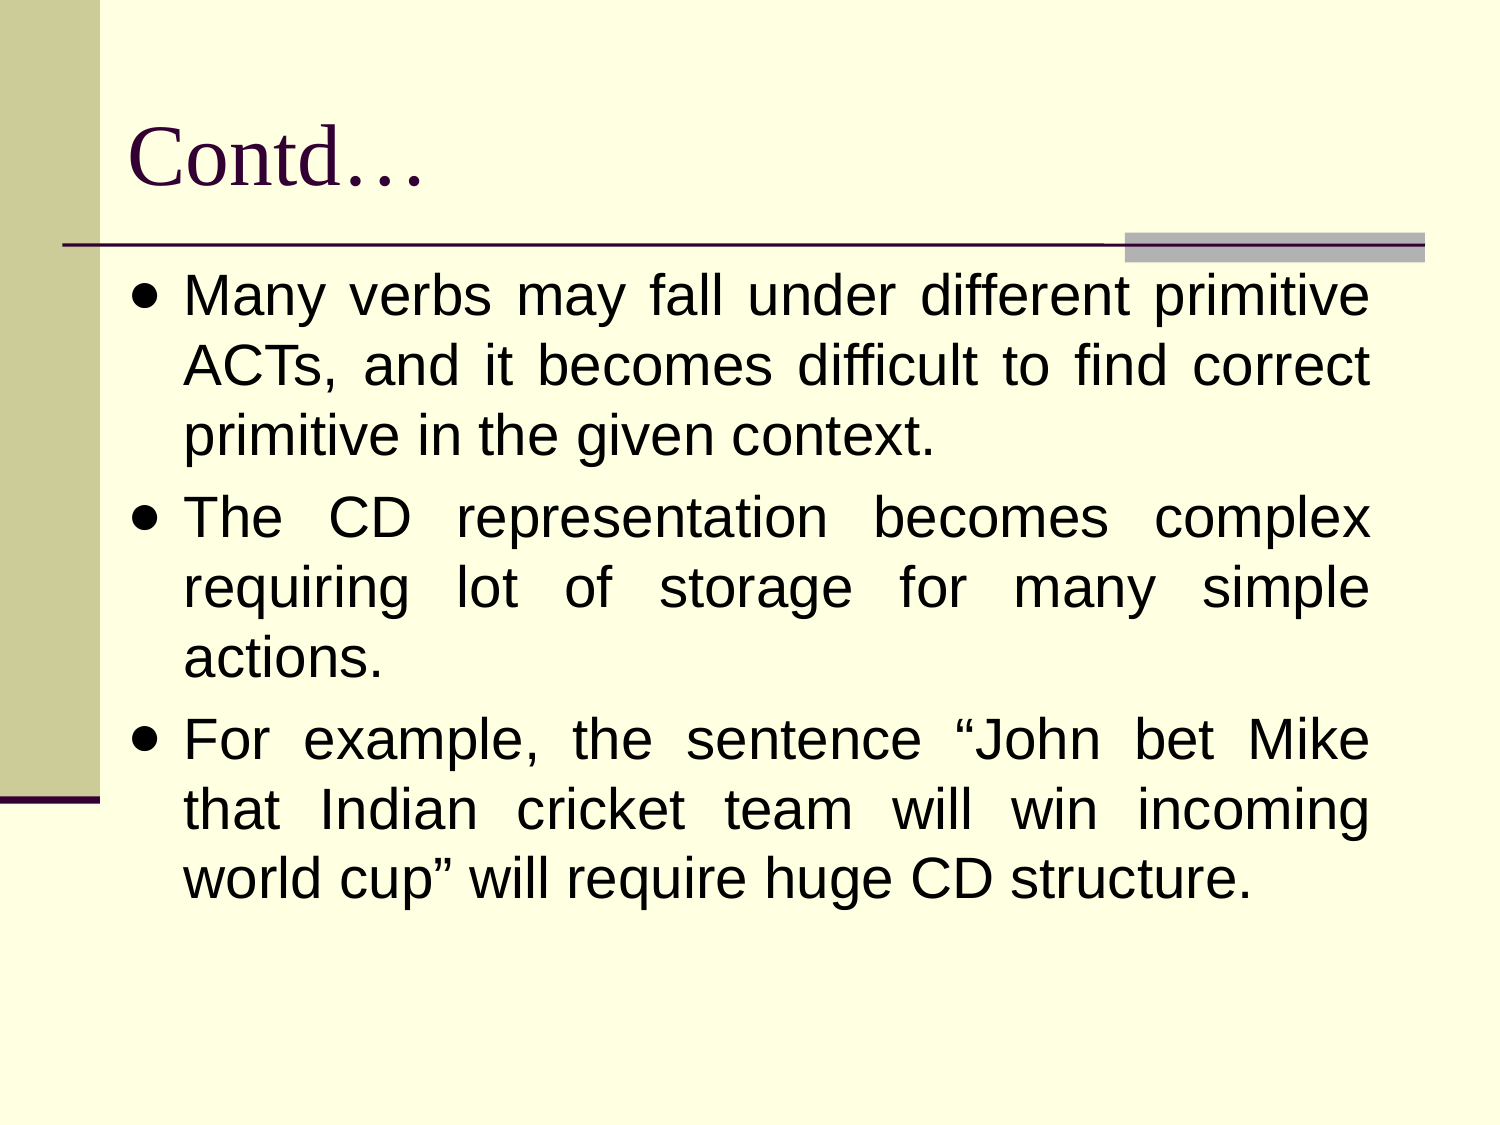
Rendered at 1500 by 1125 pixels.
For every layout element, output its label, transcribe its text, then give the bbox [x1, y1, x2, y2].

title Contd… [112, 99, 1413, 200]
list Many verbs may fall under different primitive ACTs, and it becomes difficult to find correct primitive in the given context. The CD representation becomes complex requiring lot of storage for many simple actions. For example, the sentence “John bet Mike that Indian cricket team will win incoming world cup” will require huge CD structure. [112, 249, 1388, 1000]
